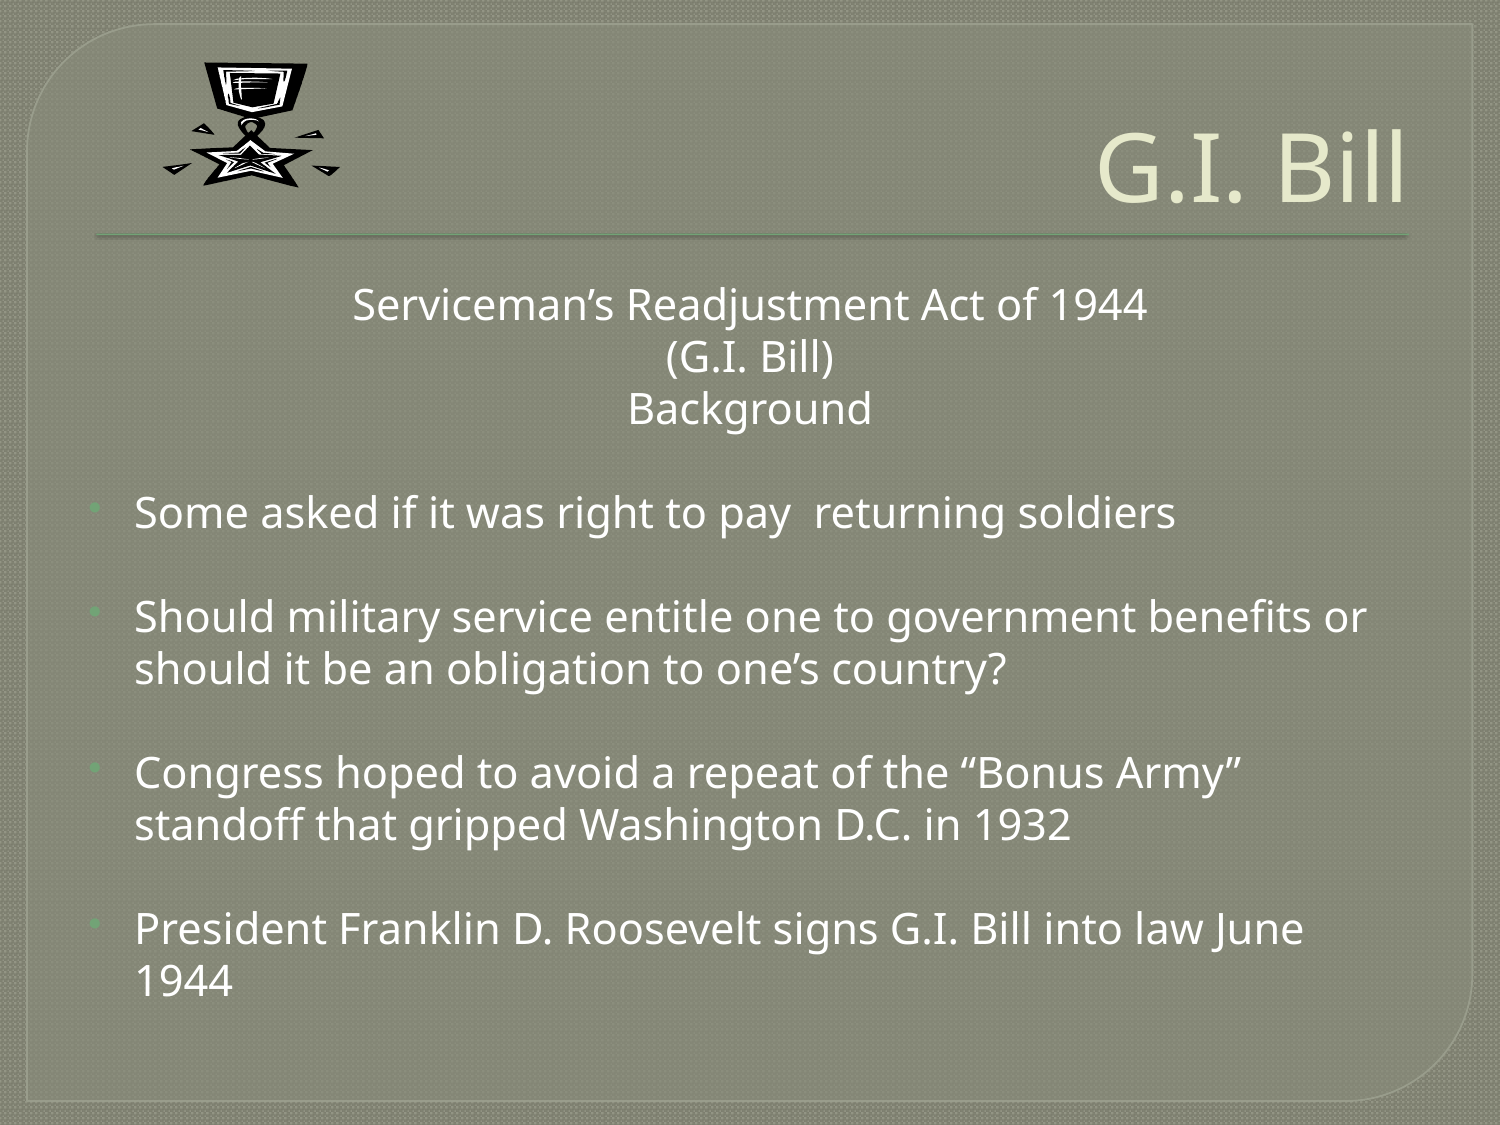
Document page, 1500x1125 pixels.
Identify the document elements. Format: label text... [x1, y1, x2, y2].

picture [162, 62, 341, 188]
title G.I. Bill [75, 41, 1425, 230]
list Serviceman’s Readjustment Act of 1944 (G.I. Bill) Background Some asked if it was right to pay returning soldiers Should military service entitle one to government benefits or should it be an obligation to one’s country? Congress hoped to avoid a repeat of the “Bonus Army” standoff that gripped Washington D.C. in 1932 President Franklin D. Roosevelt signs G.I. Bill into law June 1944 [75, 270, 1425, 1013]
